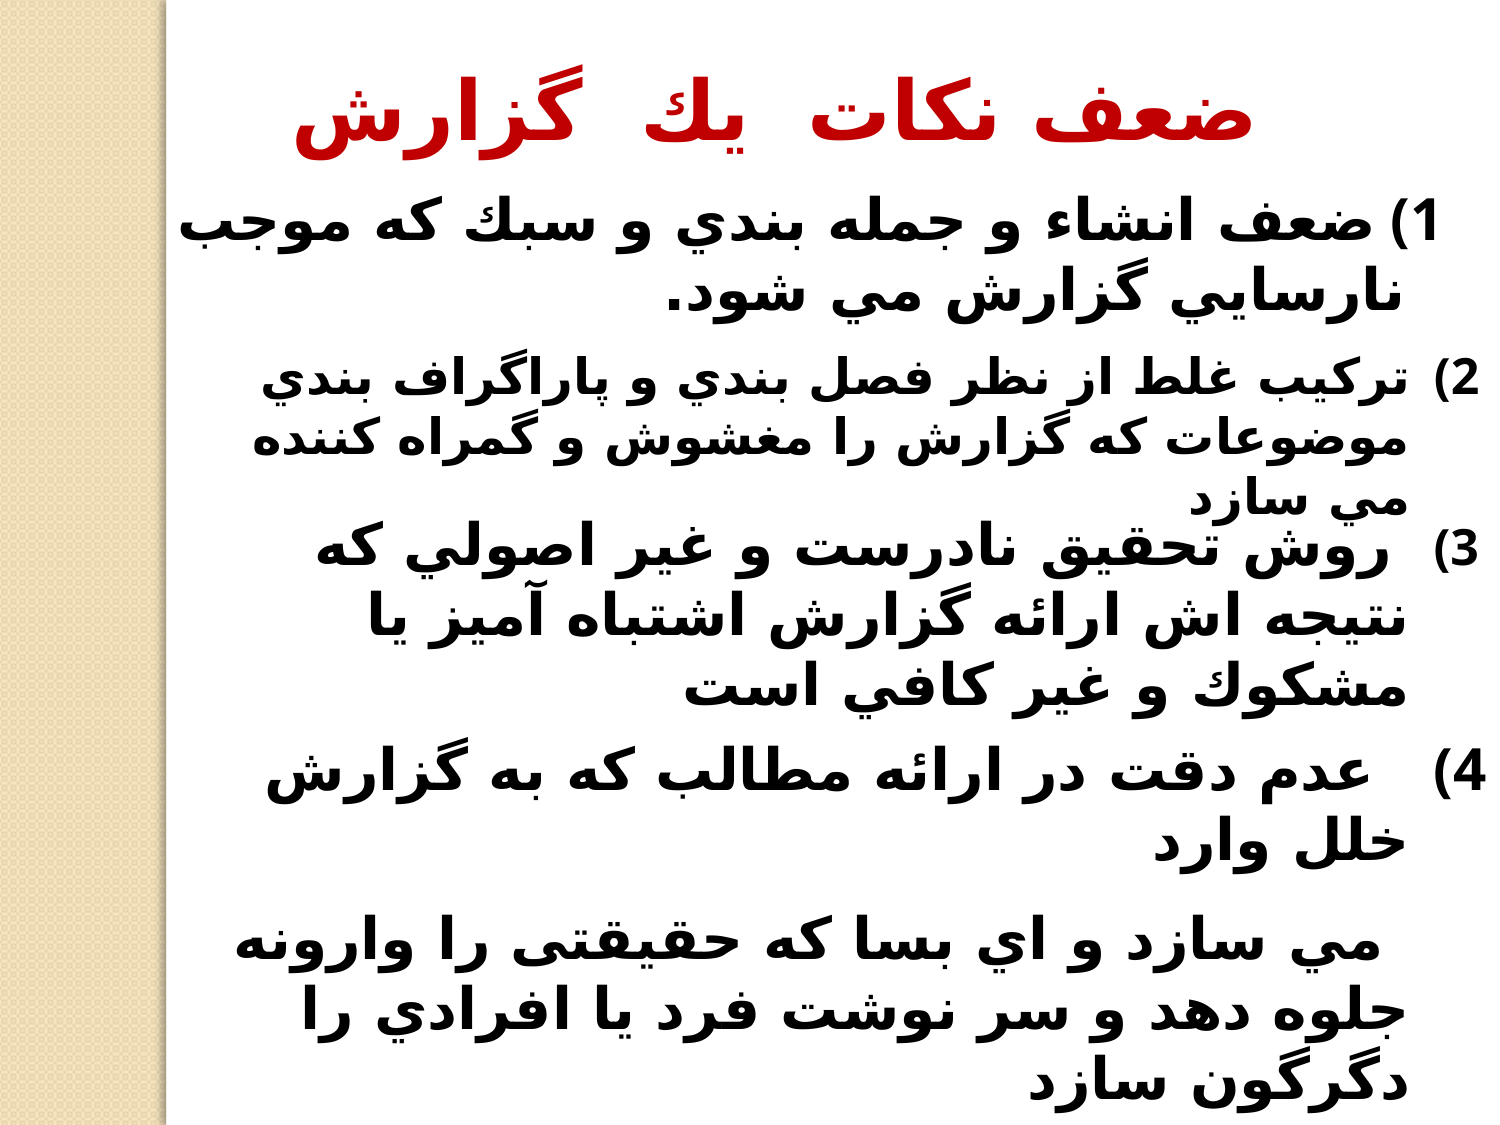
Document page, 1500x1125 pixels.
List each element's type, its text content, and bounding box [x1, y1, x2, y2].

text_box عدم دقت در ارائه مطالب كه به گزارش خلل وارد مي سازد و اي بسا كه حقيقتى را وارونه جلوه دهد و سر نوشت فرد يا افرادي را دگرگون سازد [162, 725, 1500, 1119]
text_box ضعف نكات يك گزارش [262, 50, 1288, 165]
text_box ضعف انشاء و جمله بندي و سبك كه موجب نارسايي گزارش مي شود. [162, 174, 1500, 400]
text_box تركيب غلط از نظر فصل بندي و پاراگراف بندي موضوعات كه گزارش را مغشوش و گمراه كننده مي سازد [174, 337, 1500, 533]
text_box روش تحقيق نادرست و غير اصولي كه نتيجه اش ارائه گزارش اشتباه آميز يا مشكوك و غير كافي است [203, 500, 1500, 725]
